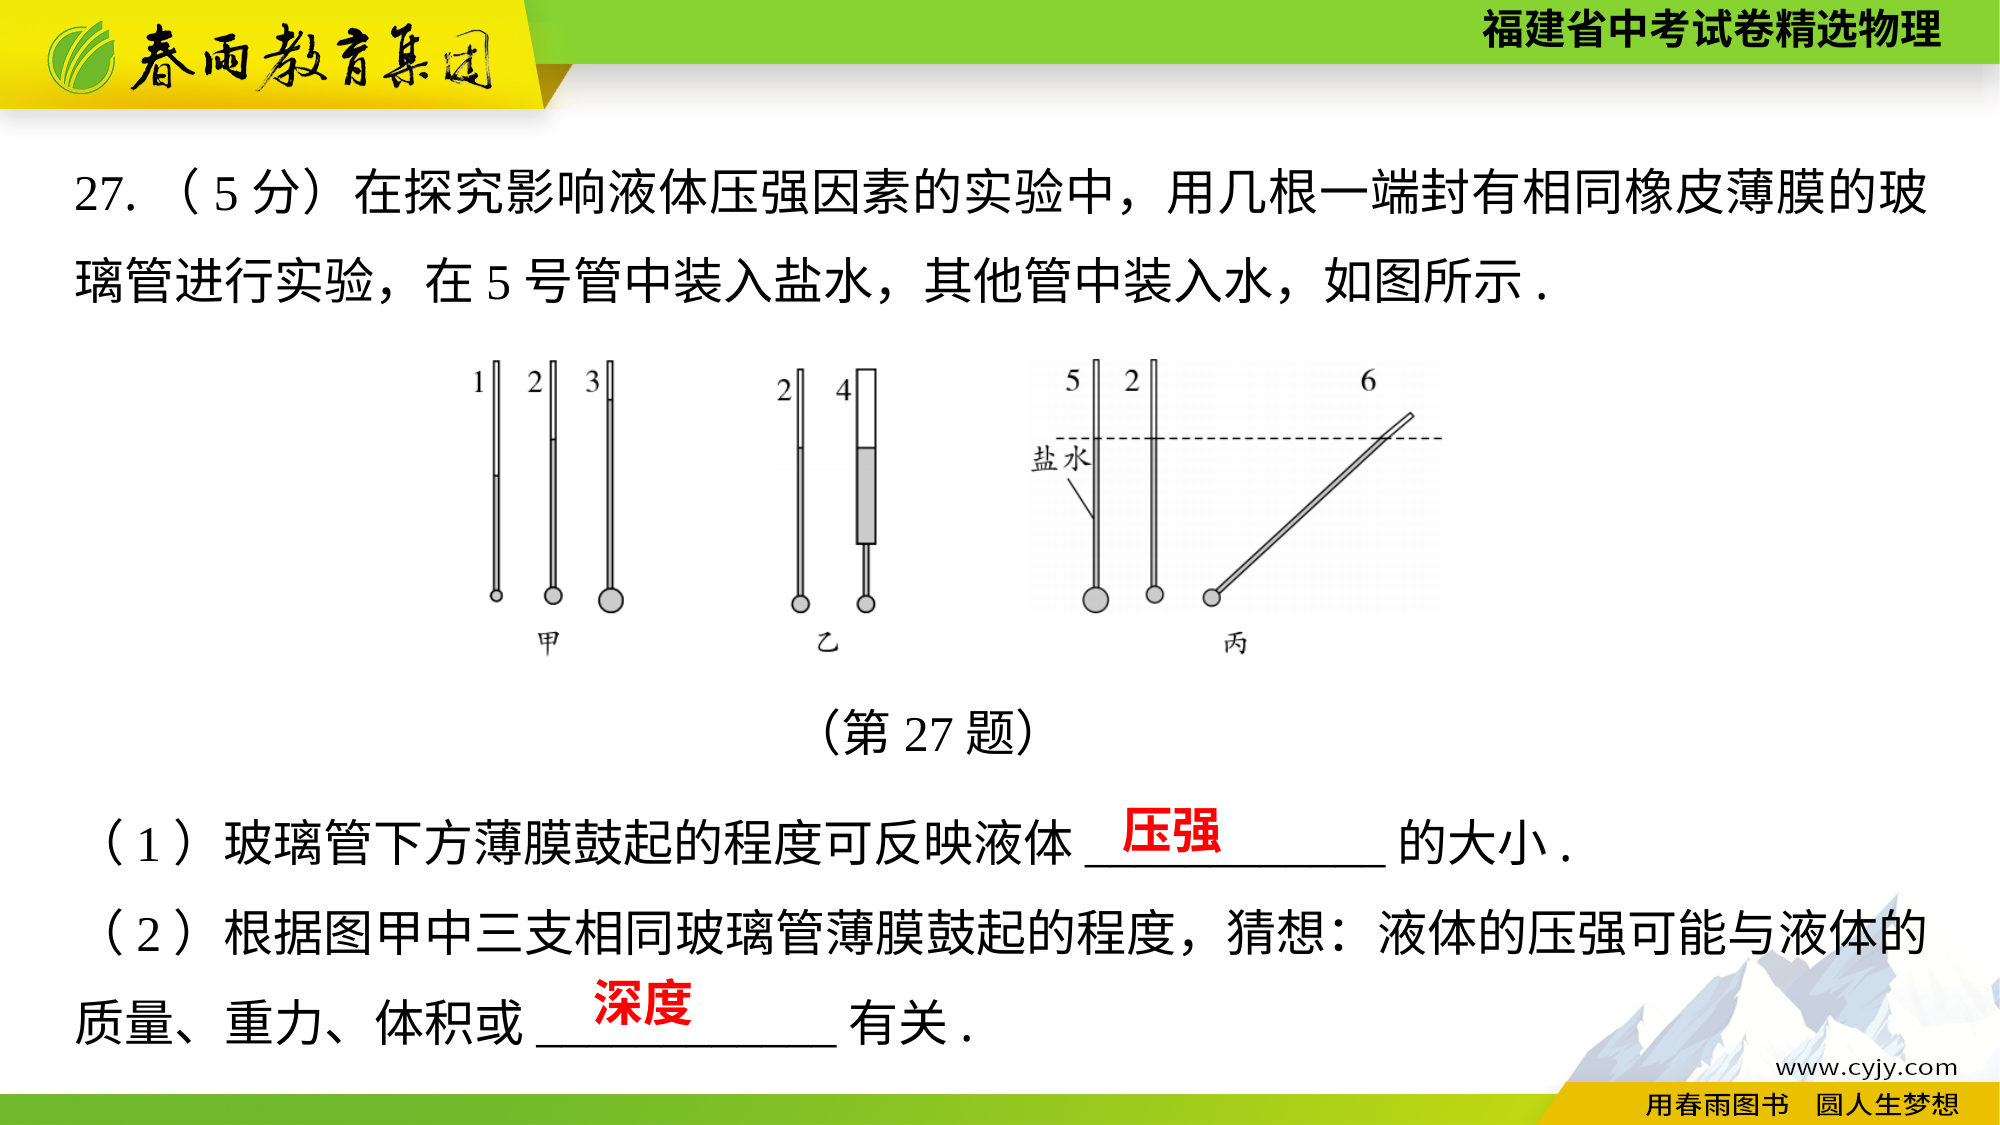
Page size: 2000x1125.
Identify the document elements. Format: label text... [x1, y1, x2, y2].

text_box 压强 [1107, 790, 1288, 866]
picture [0, 0, 2000, 1125]
text_box （第27题） [776, 673, 1081, 770]
list 27.（5分）在探究影响液体压强因素的实验中，用几根一端封有相同橡皮薄膜的玻璃管进行实验，在5号管中装入盐水，其他管中装入水，如图所示. （1）玻璃管下方薄膜鼓起的程度可反映液体____________的大小. （2）根据图甲中三支相同玻璃管薄膜鼓起的程度，猜想：液体的压强可能与液体的质量、重力、体积或____________有关. [59, 122, 1944, 1070]
text_box 深度 [529, 964, 759, 1039]
